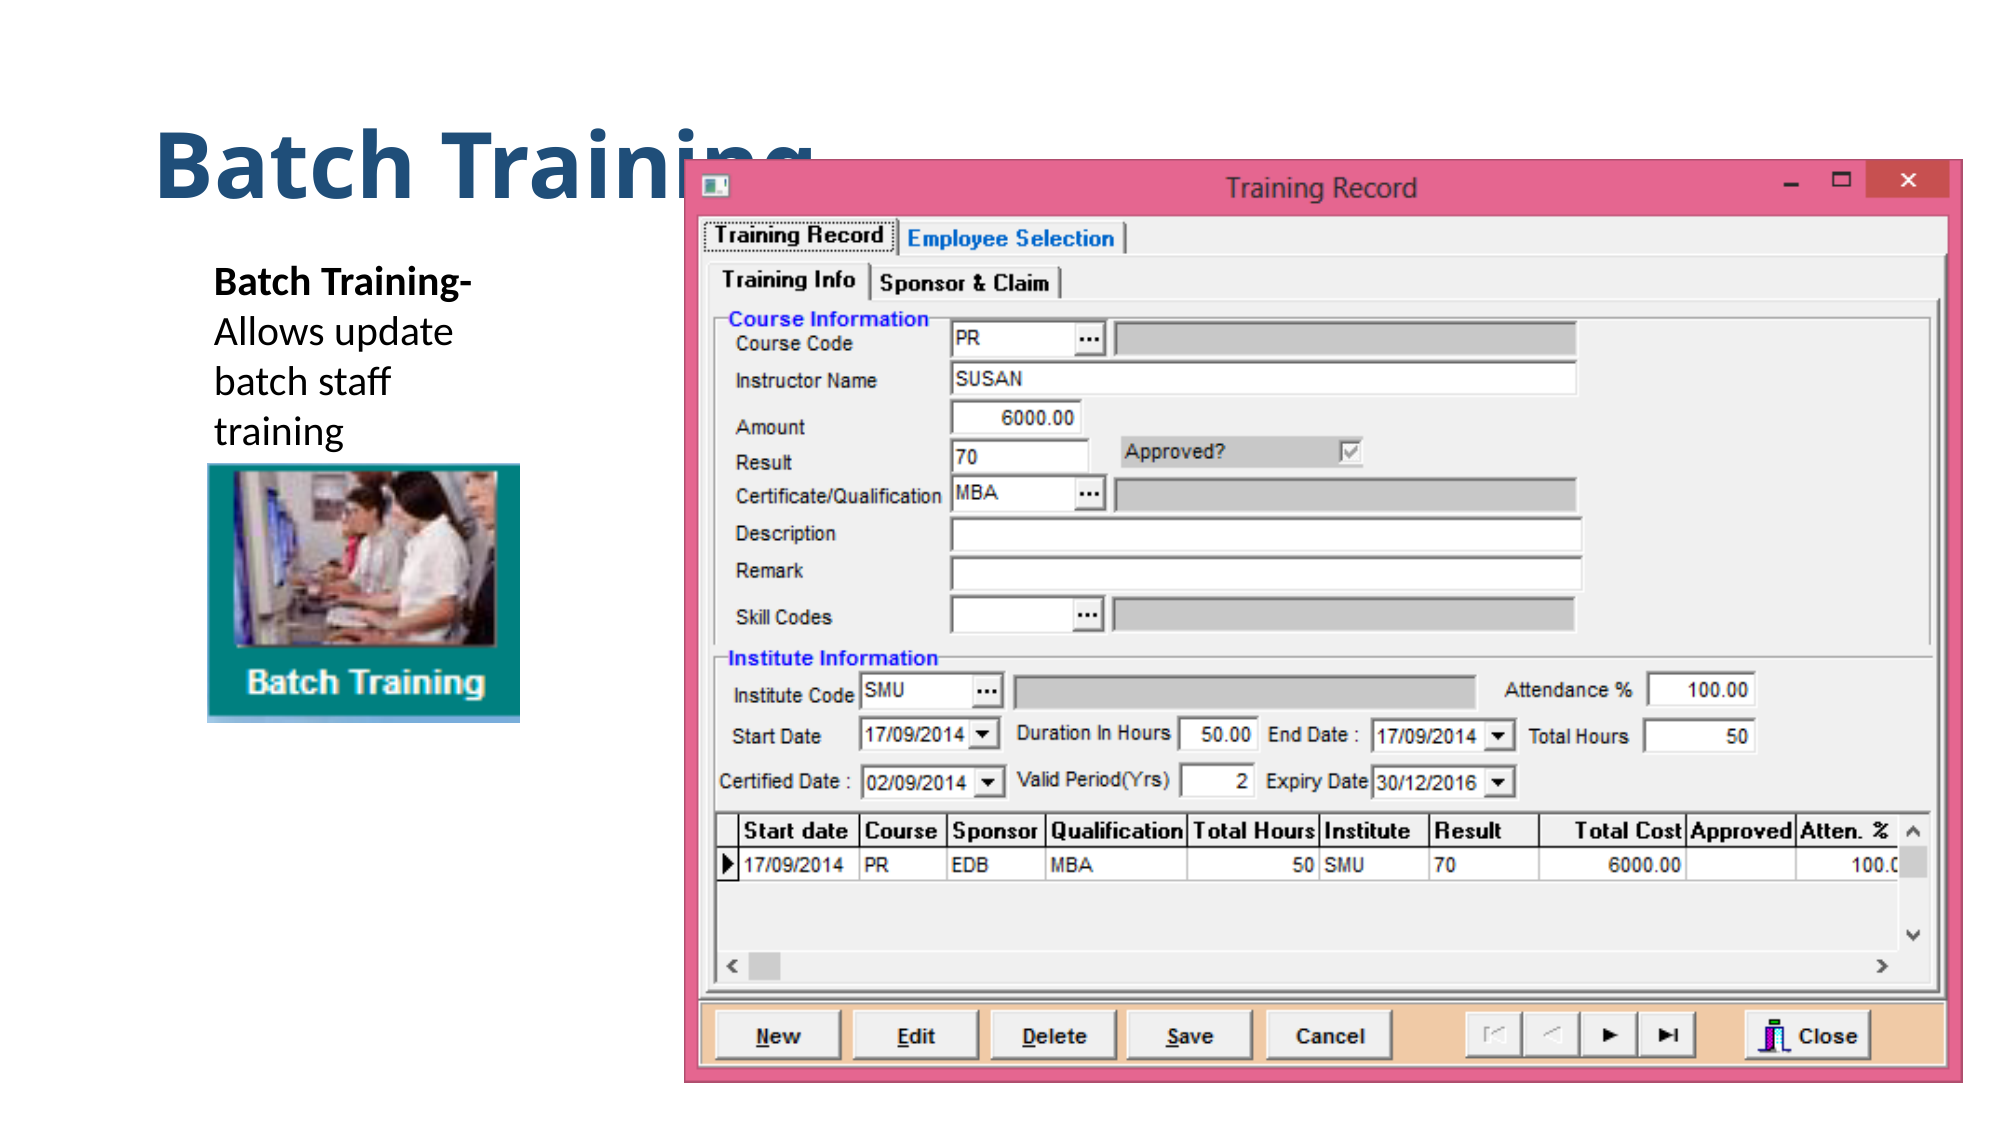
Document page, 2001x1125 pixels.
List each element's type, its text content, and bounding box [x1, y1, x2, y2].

text_box Batch Training-Allows update batch staff training [199, 246, 507, 462]
title Batch Training [137, 59, 1863, 278]
picture [207, 463, 520, 723]
picture [684, 159, 1963, 1083]
